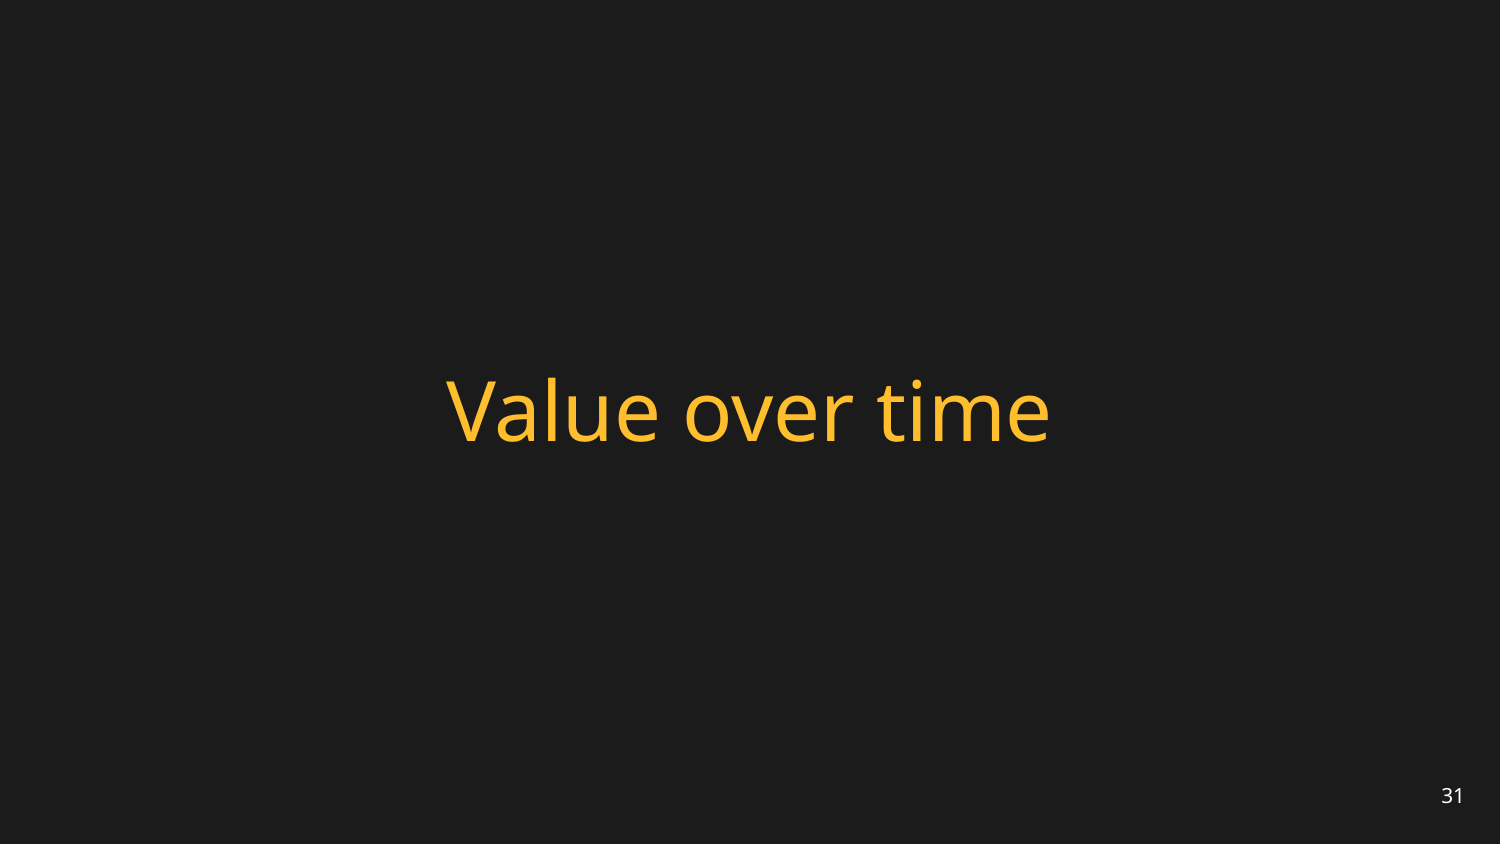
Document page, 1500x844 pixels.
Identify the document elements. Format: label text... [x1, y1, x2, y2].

slide_number 31 [1389, 764, 1480, 830]
title Value over time [51, 72, 1449, 753]
